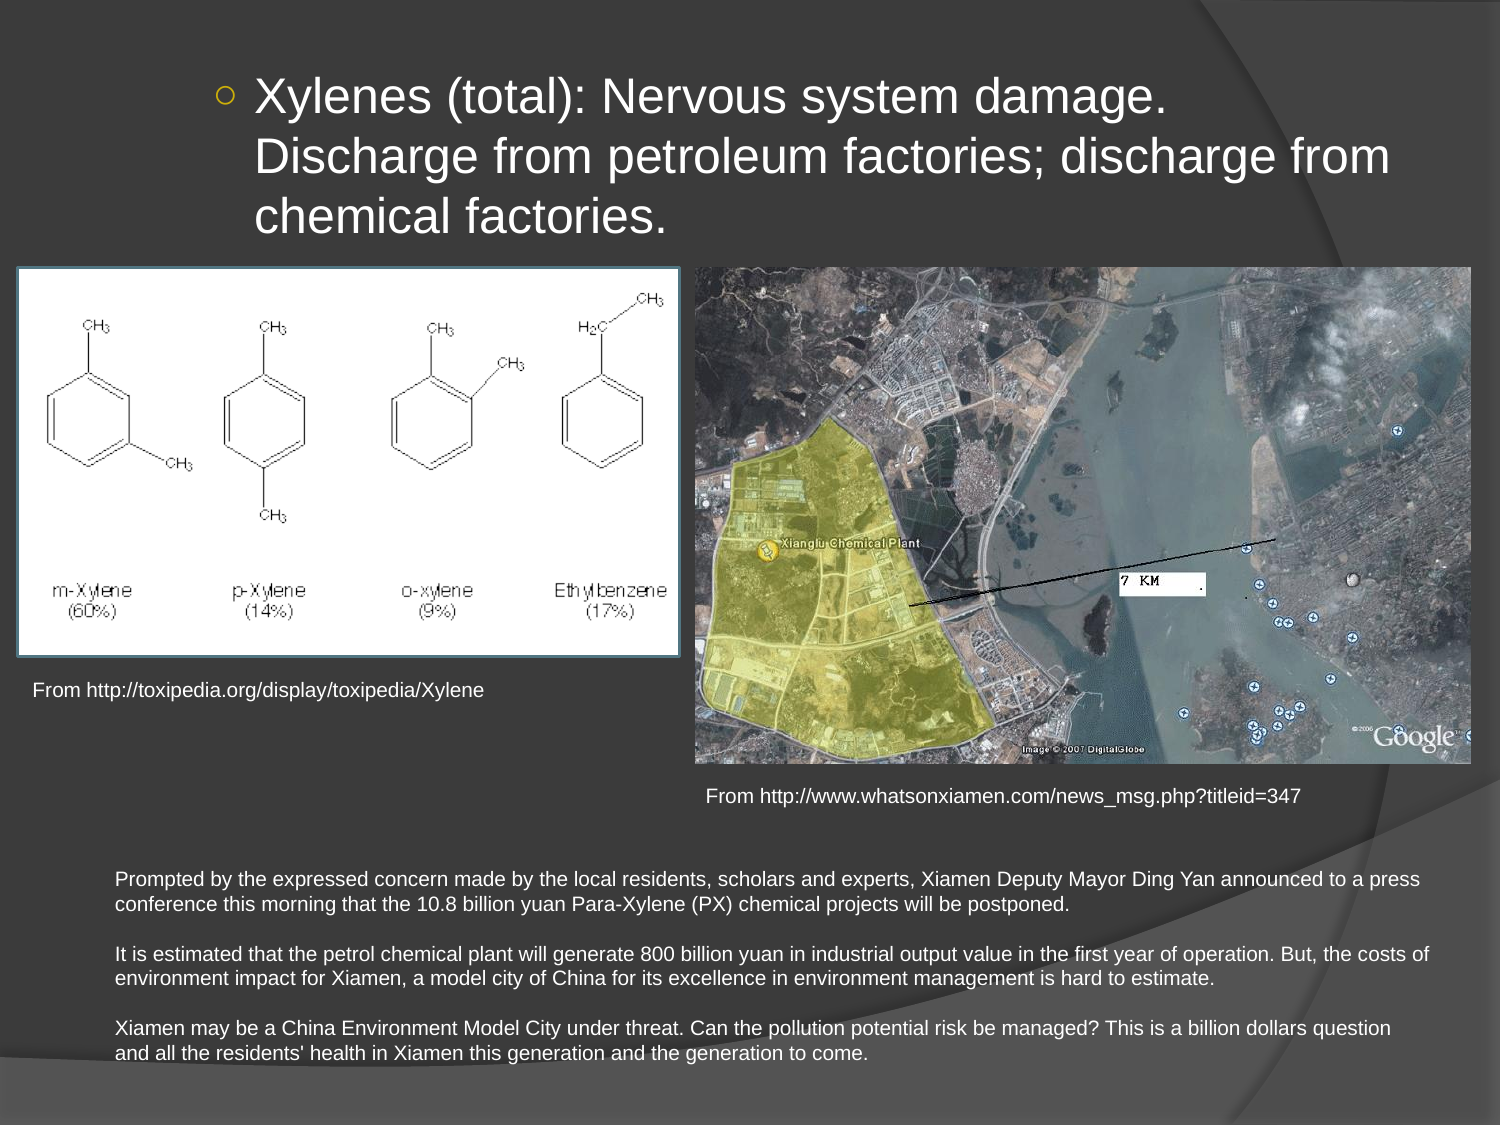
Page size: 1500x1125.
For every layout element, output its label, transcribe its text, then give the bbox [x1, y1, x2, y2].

text_box Prompted by the expressed concern made by the local residents, scholars and experts, Xiamen Deputy Mayor Ding Yan announced to a press conference this morning that the 10.8 billion yuan Para-Xylene (PX) chemical projects will be postponed. It is estimated that the petrol chemical plant will generate 800 billion yuan in industrial output value in the first year of operation. But, the costs of environment impact for Xiamen, a model city of China for its excellence in environment management is hard to estimate. Xiamen may be a China Environment Model City under threat. Can the pollution potential risk be managed? This is a billion dollars question and all the residents' health in Xiamen this generation and the generation to come. [100, 857, 1471, 1073]
text_box From http://toxipedia.org/display/toxipedia/Xylene [17, 668, 502, 709]
text_box From http://www.whatsonxiamen.com/news_msg.php?titleid=347 [690, 775, 1365, 815]
picture [695, 266, 1471, 764]
text_box [16, 266, 75, 658]
picture [40, 290, 670, 624]
list Xylenes (total): Nervous system damage. Discharge from petroleum factories; discharge from chemical factories. [75, 56, 1412, 799]
